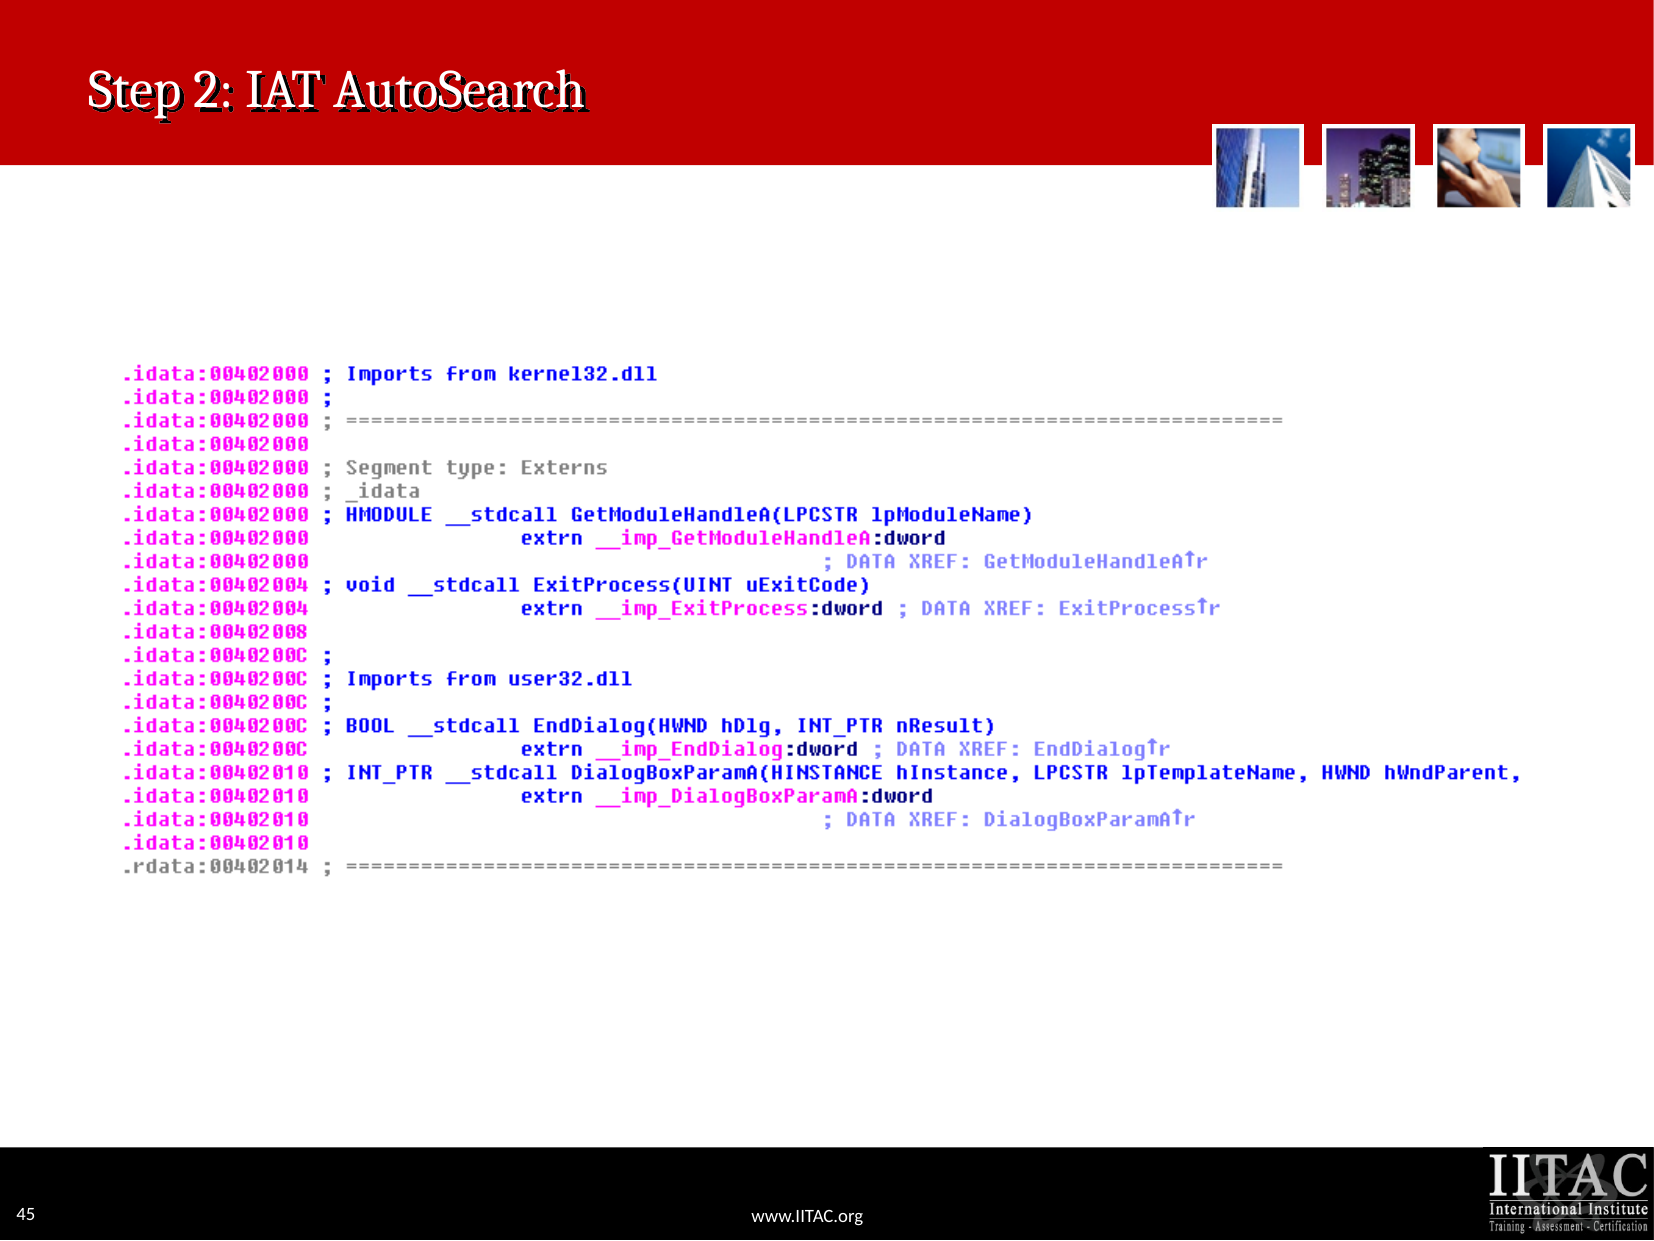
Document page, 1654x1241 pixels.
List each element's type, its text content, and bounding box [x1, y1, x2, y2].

picture [122, 361, 1531, 879]
slide_number 45 [0, 1192, 152, 1241]
picture [1543, 124, 1635, 212]
footer www.IITAC.org [152, 1195, 1466, 1241]
picture [1483, 1147, 1654, 1240]
picture [1433, 135, 1525, 212]
title Step 2: IAT AutoSearch [71, 41, 1596, 130]
picture [1212, 135, 1304, 212]
picture [1322, 135, 1415, 212]
